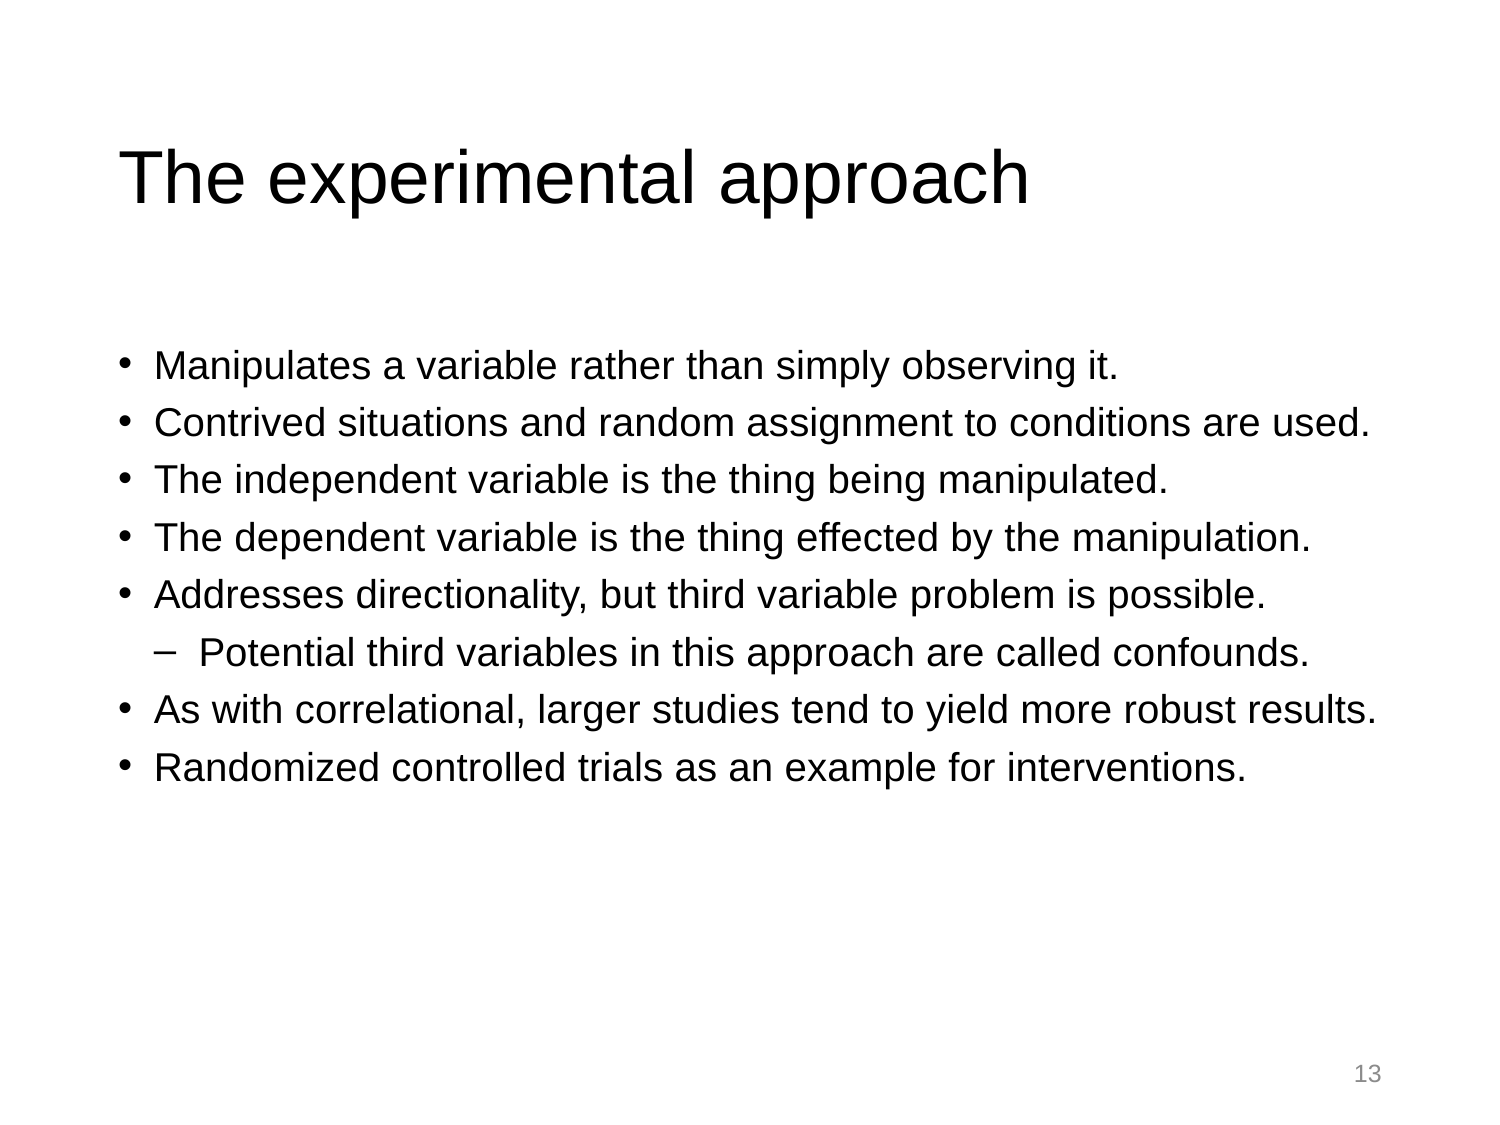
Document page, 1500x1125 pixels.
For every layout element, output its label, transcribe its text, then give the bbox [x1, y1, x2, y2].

title The experimental approach [103, 70, 1397, 288]
list Manipulates a variable rather than simply observing it. Contrived situations and random assignment to conditions are used. The independent variable is the thing being manipulated. The dependent variable is the thing effected by the manipulation. Addresses directionality, but third variable problem is possible. Potential third variables in this approach are called confounds. As with correlational, larger studies tend to yield more robust results. Randomized controlled trials as an example for interventions. [103, 331, 1397, 1013]
slide_number 13 [1059, 1042, 1397, 1103]
